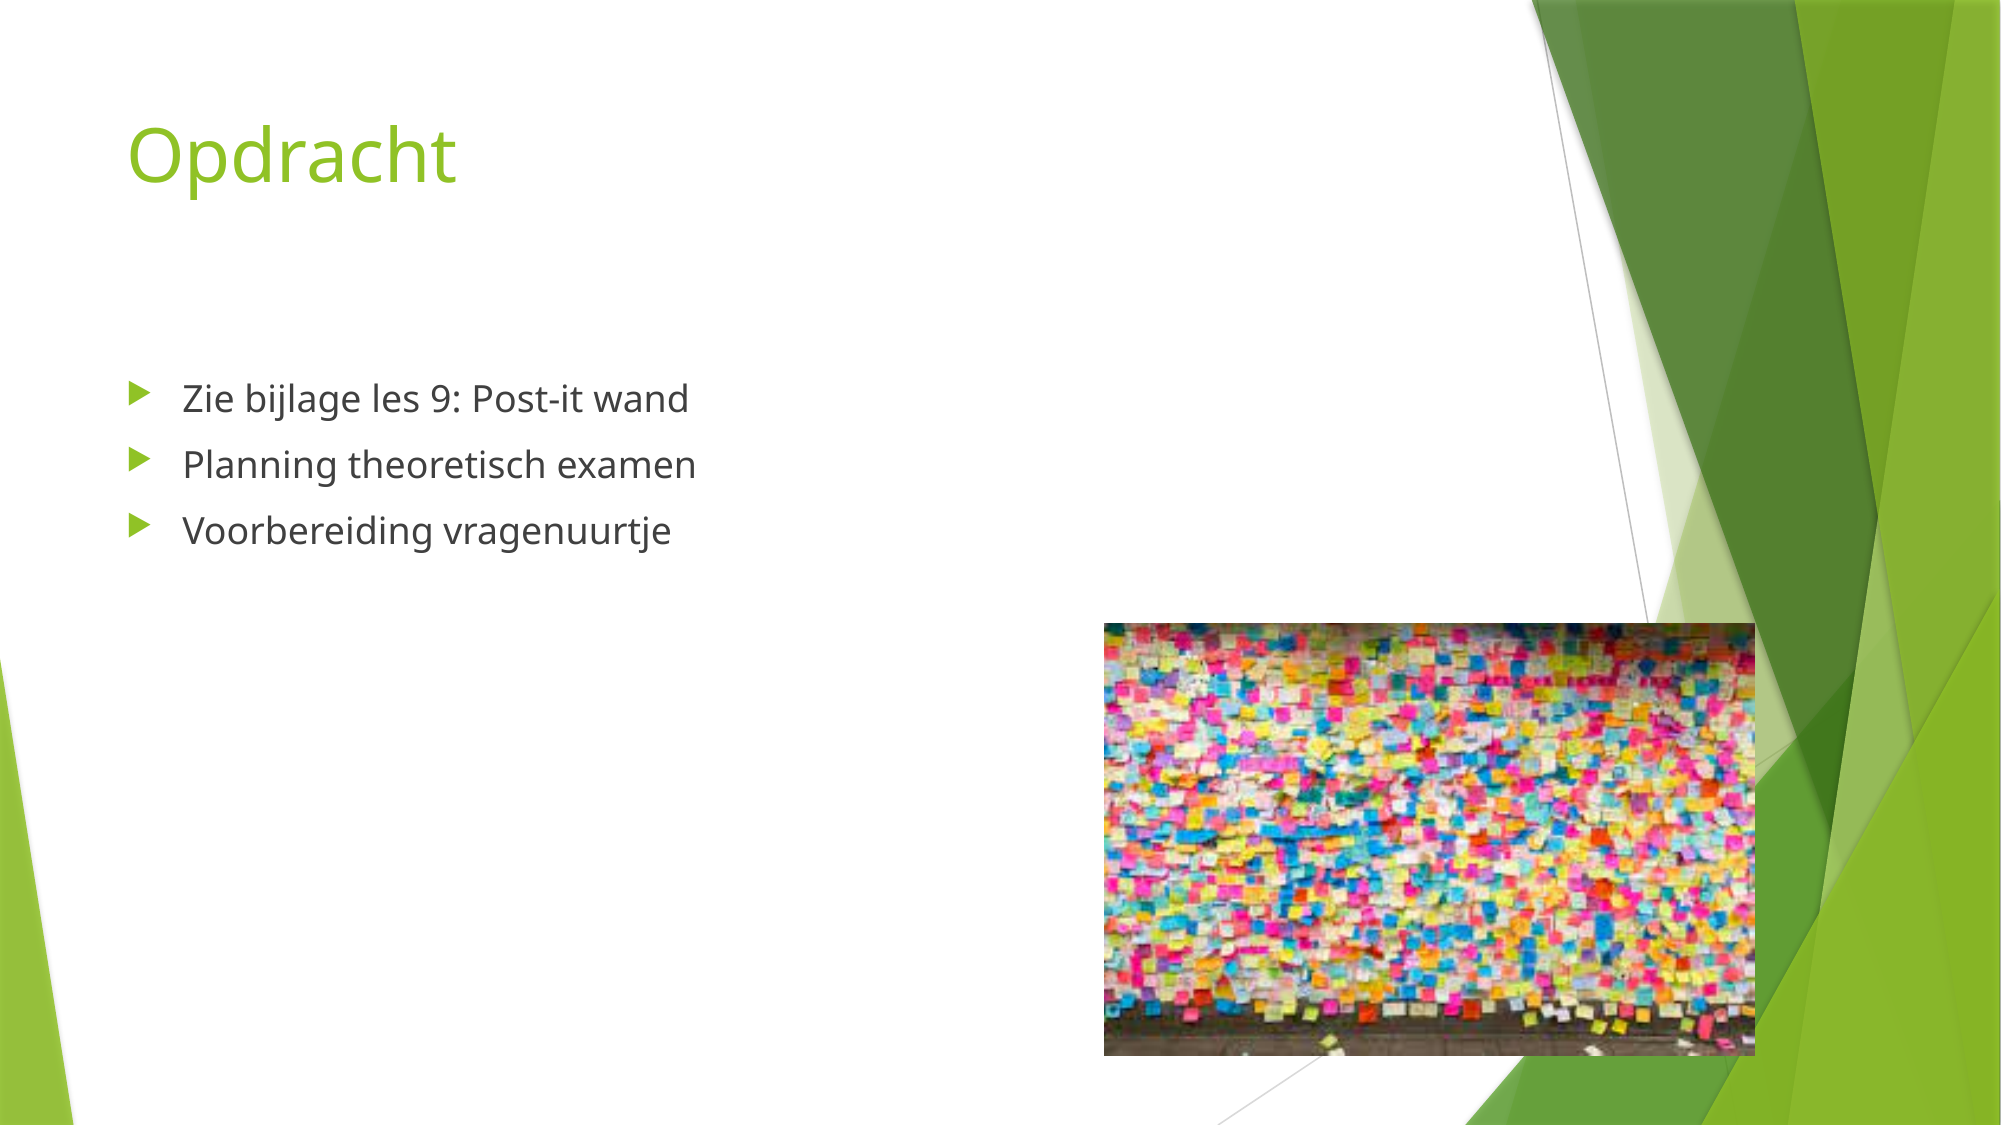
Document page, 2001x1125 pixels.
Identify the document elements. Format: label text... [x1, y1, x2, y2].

picture [1104, 622, 1756, 1057]
list Zie bijlage les 9: Post-it wand Planning theoretisch examen Voorbereiding vragenuurtje [111, 302, 1522, 939]
title Opdracht [111, 99, 1522, 302]
